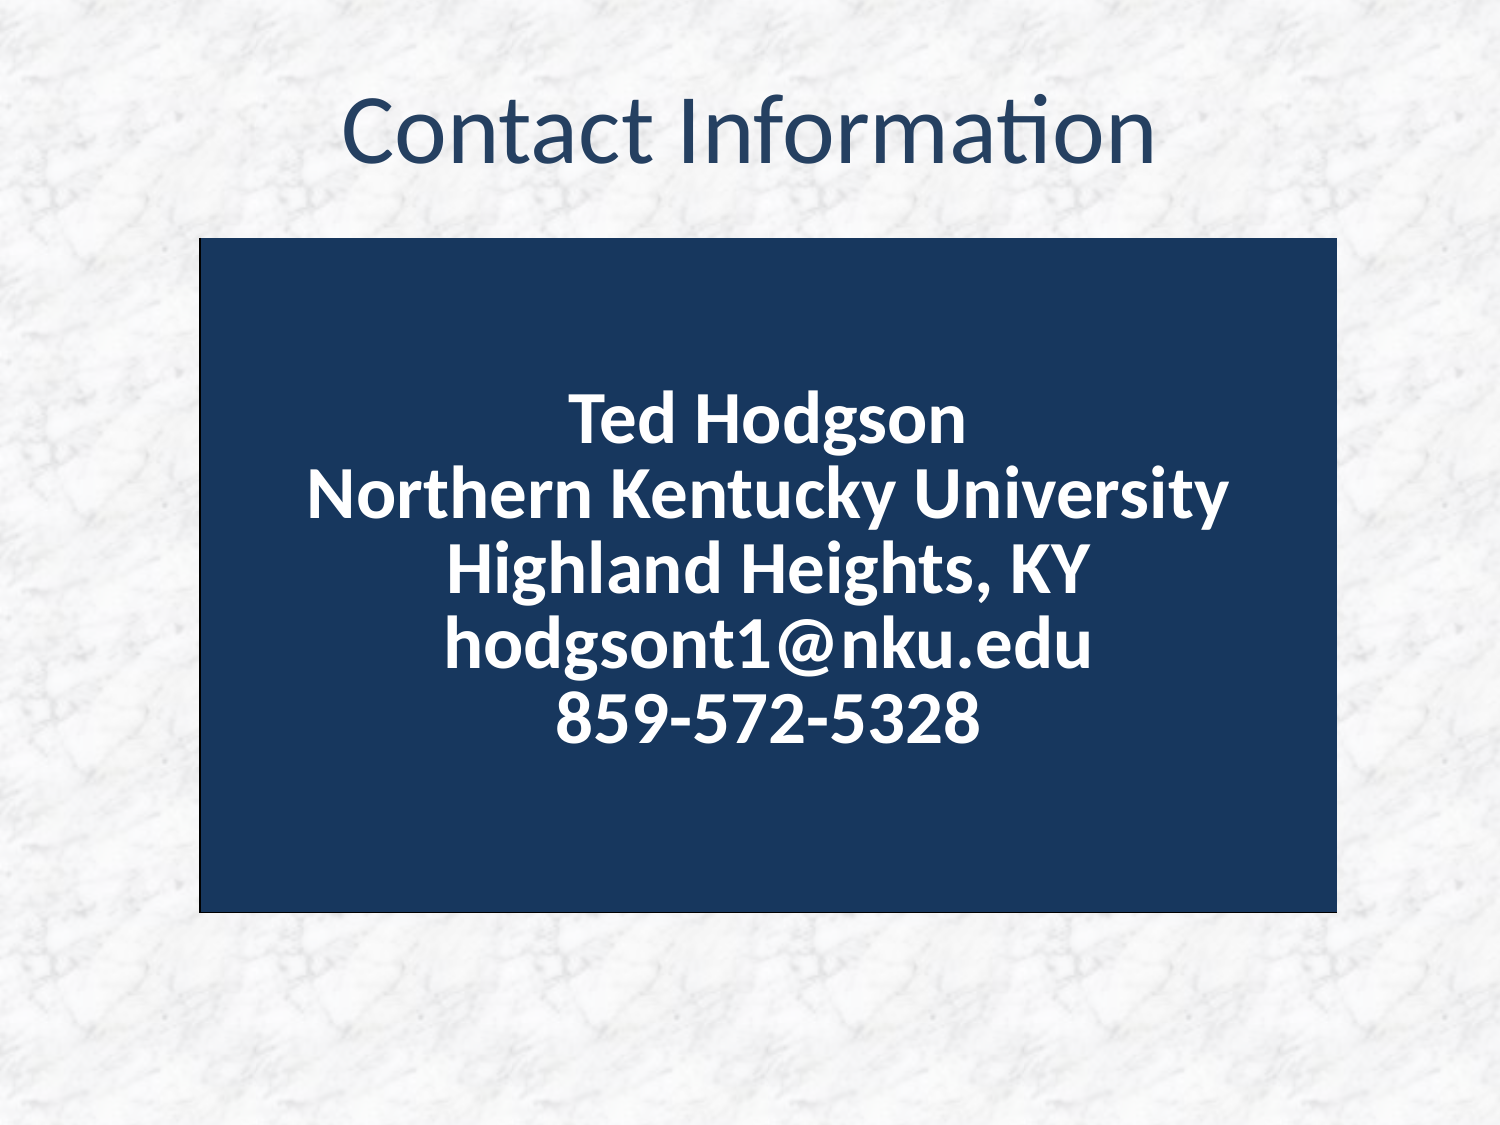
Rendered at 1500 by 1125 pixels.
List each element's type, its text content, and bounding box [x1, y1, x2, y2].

table_header Ted Hodgson Northern Kentucky University Highland Heights, KY hodgsont1@nku.edu 859-572-5328 [201, 238, 1337, 912]
title Contact Information [75, 45, 1425, 233]
